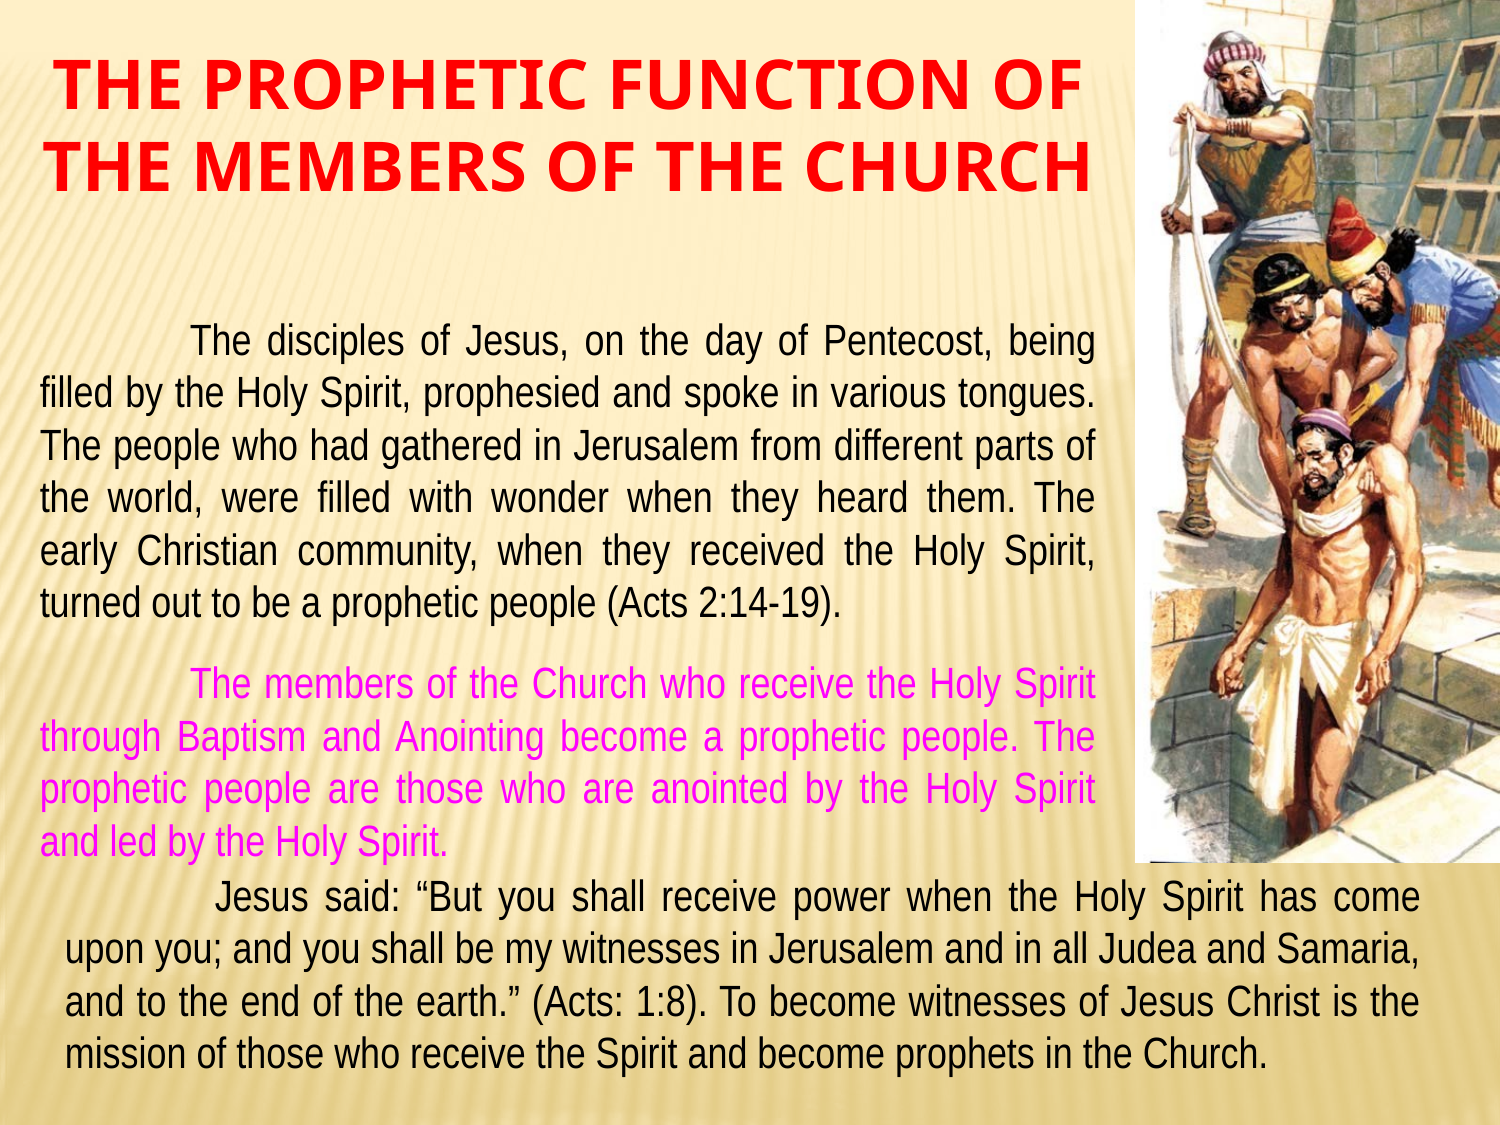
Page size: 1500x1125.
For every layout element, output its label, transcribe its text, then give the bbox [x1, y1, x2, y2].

text_box The members of the Church who receive the Holy Spirit through Baptism and Anointing become a prophetic people. The prophetic people are those who are anointed by the Holy Spirit and led by the Holy Spirit. [24, 647, 1113, 873]
text_box THE PROPHETIC FUNCTION OF THE MEMBERS OF THE CHURCH [0, 33, 1125, 213]
text_box The disciples of Jesus, on the day of Pentecost, being filled by the Holy Spirit, prophesied and spoke in various tongues. The people who had gathered in Jerusalem from different parts of the world, were filled with wonder when they heard them. The early Christian community, when they received the Holy Spirit, turned out to be a prophetic people (Acts 2:14-19). [24, 304, 1113, 634]
picture [1135, 0, 1500, 863]
text_box Jesus said: “But you shall receive power when the Holy Spirit has come upon you; and you shall be my witnesses in Jerusalem and in all Judea and Samaria, and to the end of the earth.” (Acts: 1:8). To become witnesses of Jesus Christ is the mission of those who receive the Spirit and become prophets in the Church. [50, 860, 1438, 1085]
